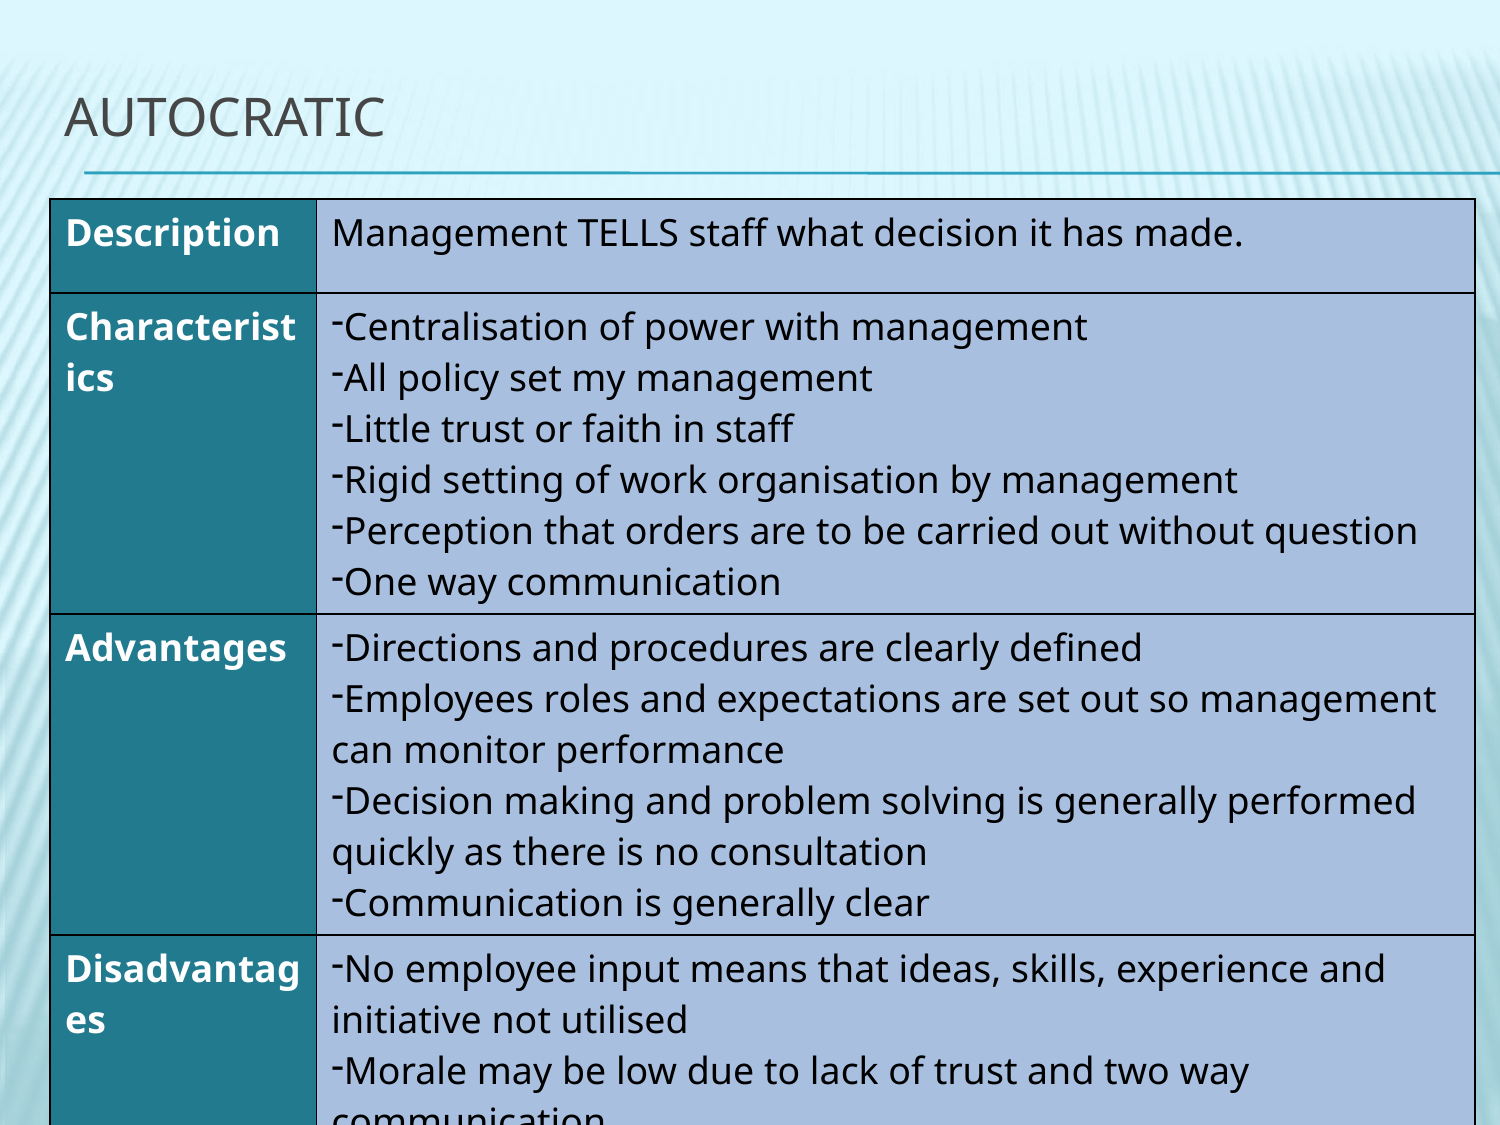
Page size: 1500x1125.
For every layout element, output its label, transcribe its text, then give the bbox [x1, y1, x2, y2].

table_header Description [51, 200, 316, 292]
table_cell No employee input means that ideas, skills, experience and initiative not utilised Morale may be low due to lack of trust and two way communication [317, 936, 1474, 1125]
title Autocratic [50, 75, 1475, 198]
table_cell Directions and procedures are clearly defined Employees roles and expectations are set out so management can monitor performance Decision making and problem solving is generally performed quickly as there is no consultation Communication is generally clear [317, 615, 1474, 934]
table_cell Disadvantages [51, 936, 316, 1125]
table_cell Characteristics [51, 294, 316, 613]
table_cell Advantages [51, 615, 316, 934]
table_header Management TELLS staff what decision it has made. [317, 200, 1474, 292]
table_cell Centralisation of power with management All policy set my management Little trust or faith in staff Rigid setting of work organisation by management Perception that orders are to be carried out without question One way communication [317, 294, 1474, 613]
